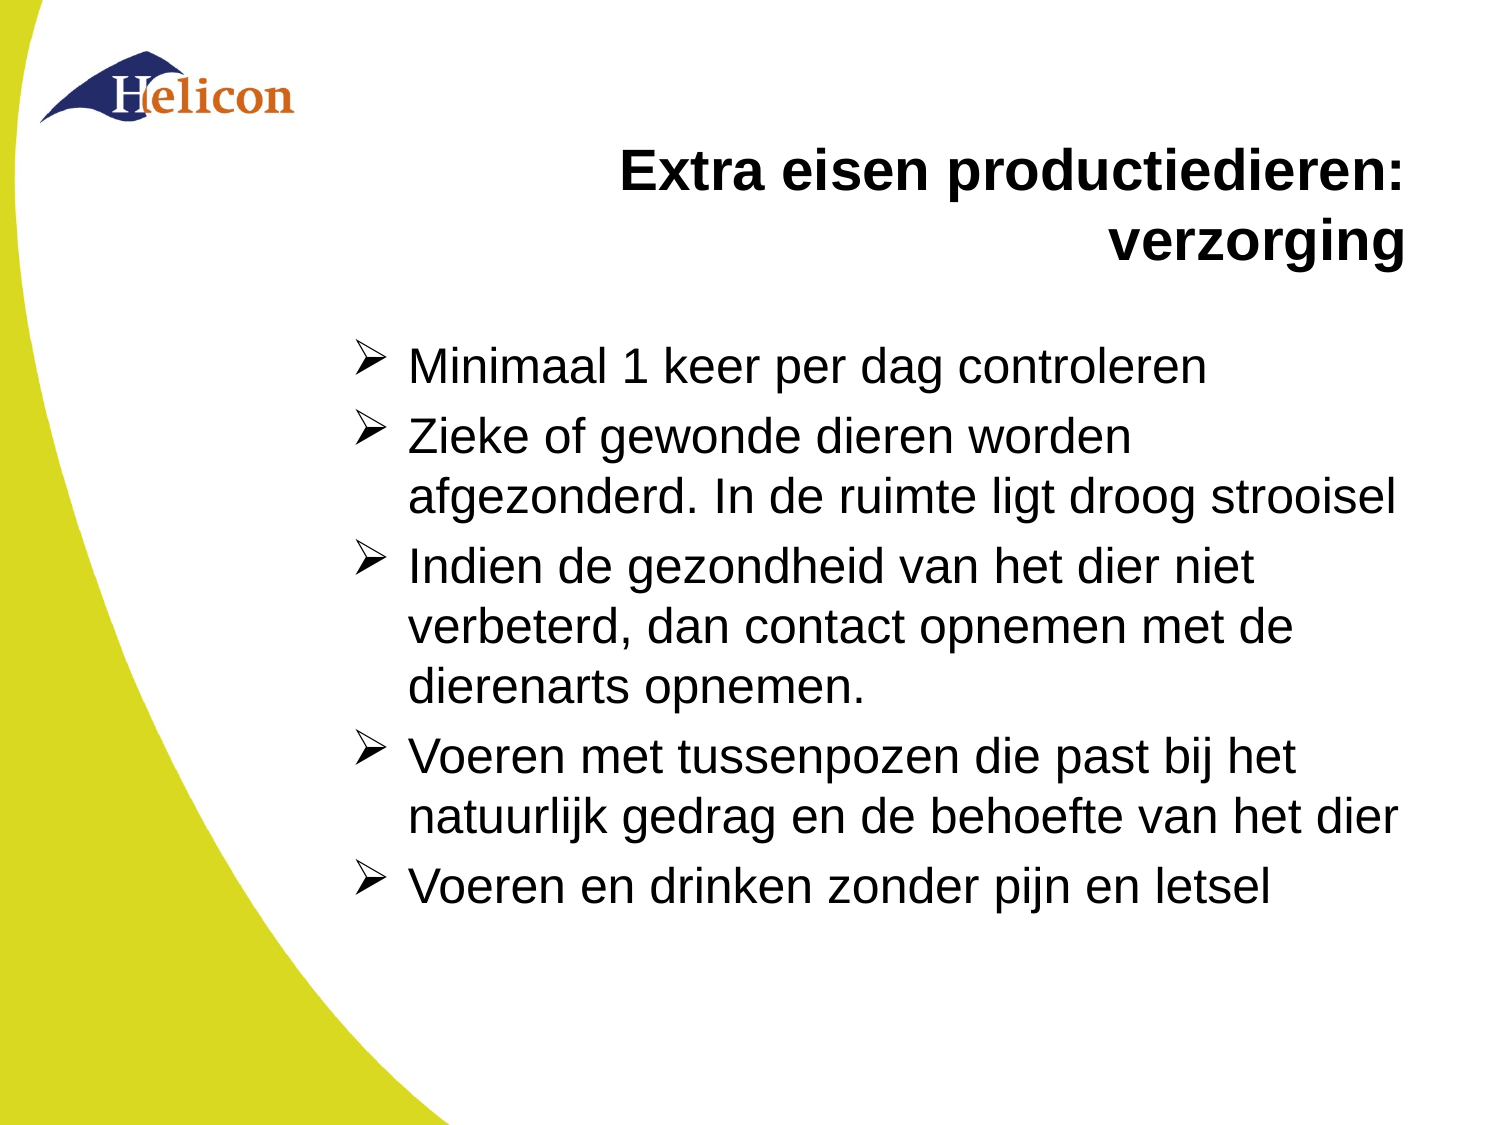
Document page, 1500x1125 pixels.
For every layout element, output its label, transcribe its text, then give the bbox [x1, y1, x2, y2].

title Extra eisen productiedieren: verzorging [331, 149, 1422, 256]
picture [0, 0, 1500, 1125]
list Minimaal 1 keer per dag controleren Zieke of gewonde dieren worden afgezonderd. In de ruimte ligt droog strooisel Indien de gezondheid van het dier niet verbeterd, dan contact opnemen met de dierenarts opnemen. Voeren met tussenpozen die past bij het natuurlijk gedrag en de behoefte van het dier Voeren en drinken zonder pijn en letsel [336, 326, 1425, 965]
